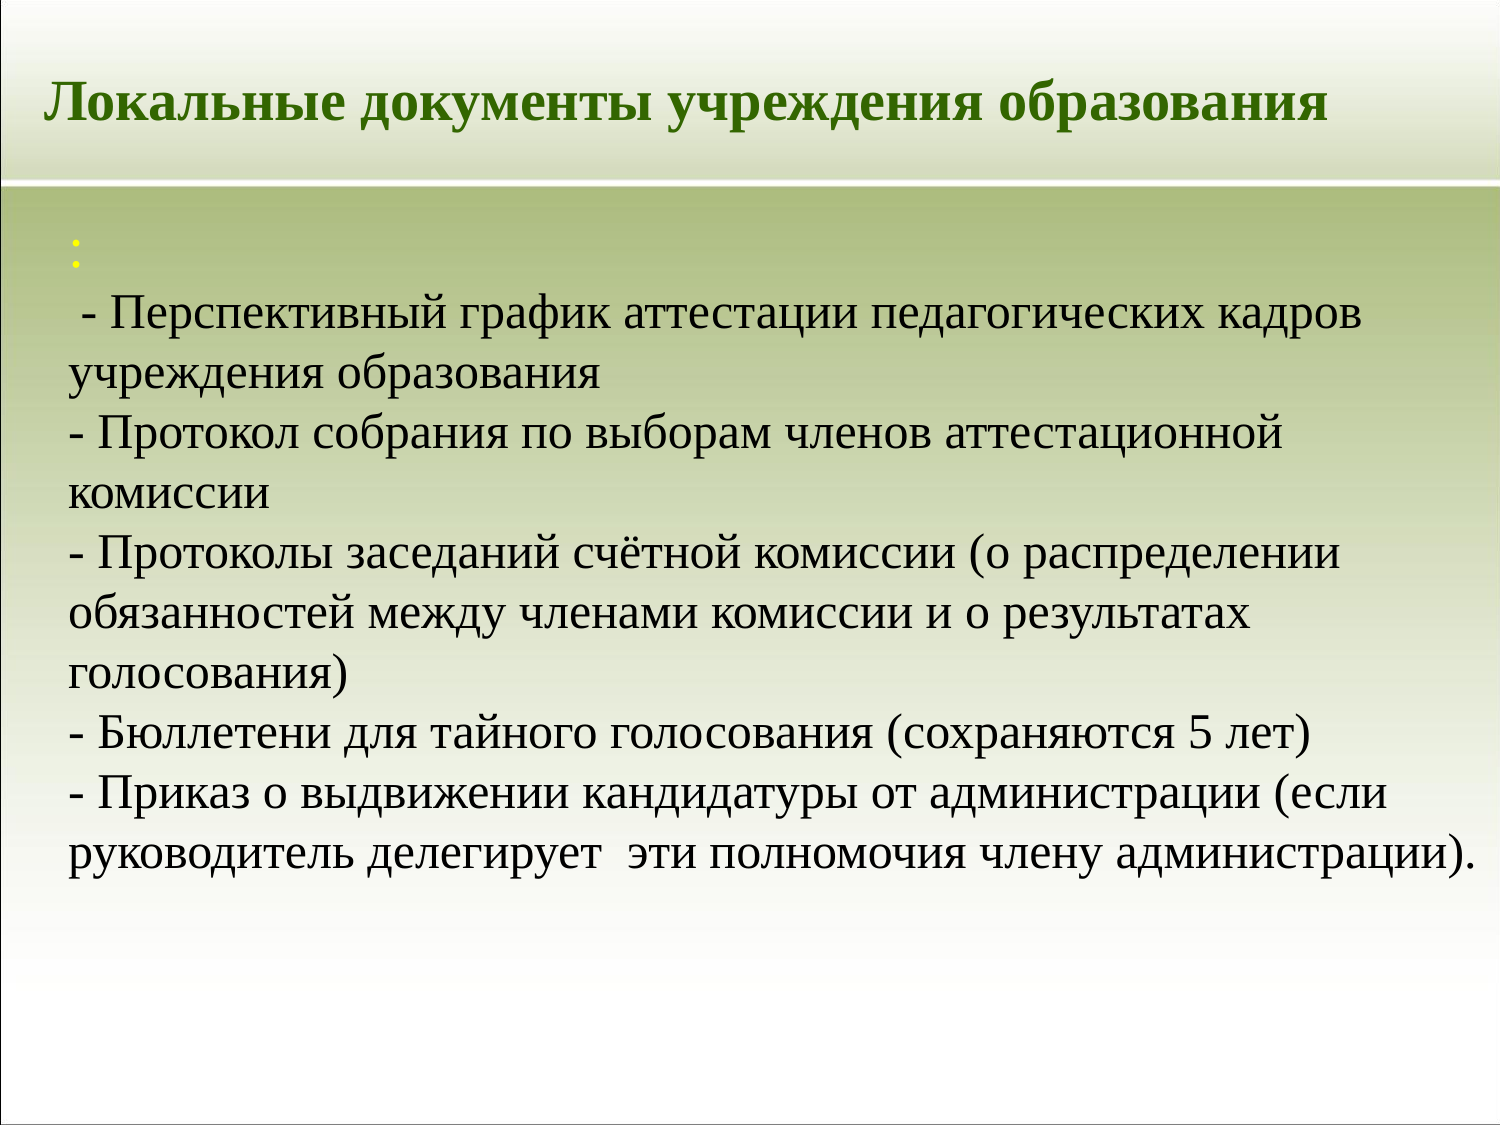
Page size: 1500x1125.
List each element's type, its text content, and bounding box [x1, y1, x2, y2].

picture [0, 0, 1500, 1125]
title : - Перспективный график аттестации педагогических кадров учреждения образования - Протокол собрания по выборам членов аттестационной комиссии - Протоколы заседаний счётной комиссии (о распределении обязанностей между членами комиссии и о результатах голосования) - Бюллетени для тайного голосования (сохраняются 5 лет) - Приказ о выдвижении кандидатуры от администрации (если руководитель делегирует эти полномочия члену администрации). [52, 255, 1500, 953]
text_box Локальные документы учреждения образования [29, 54, 1436, 140]
